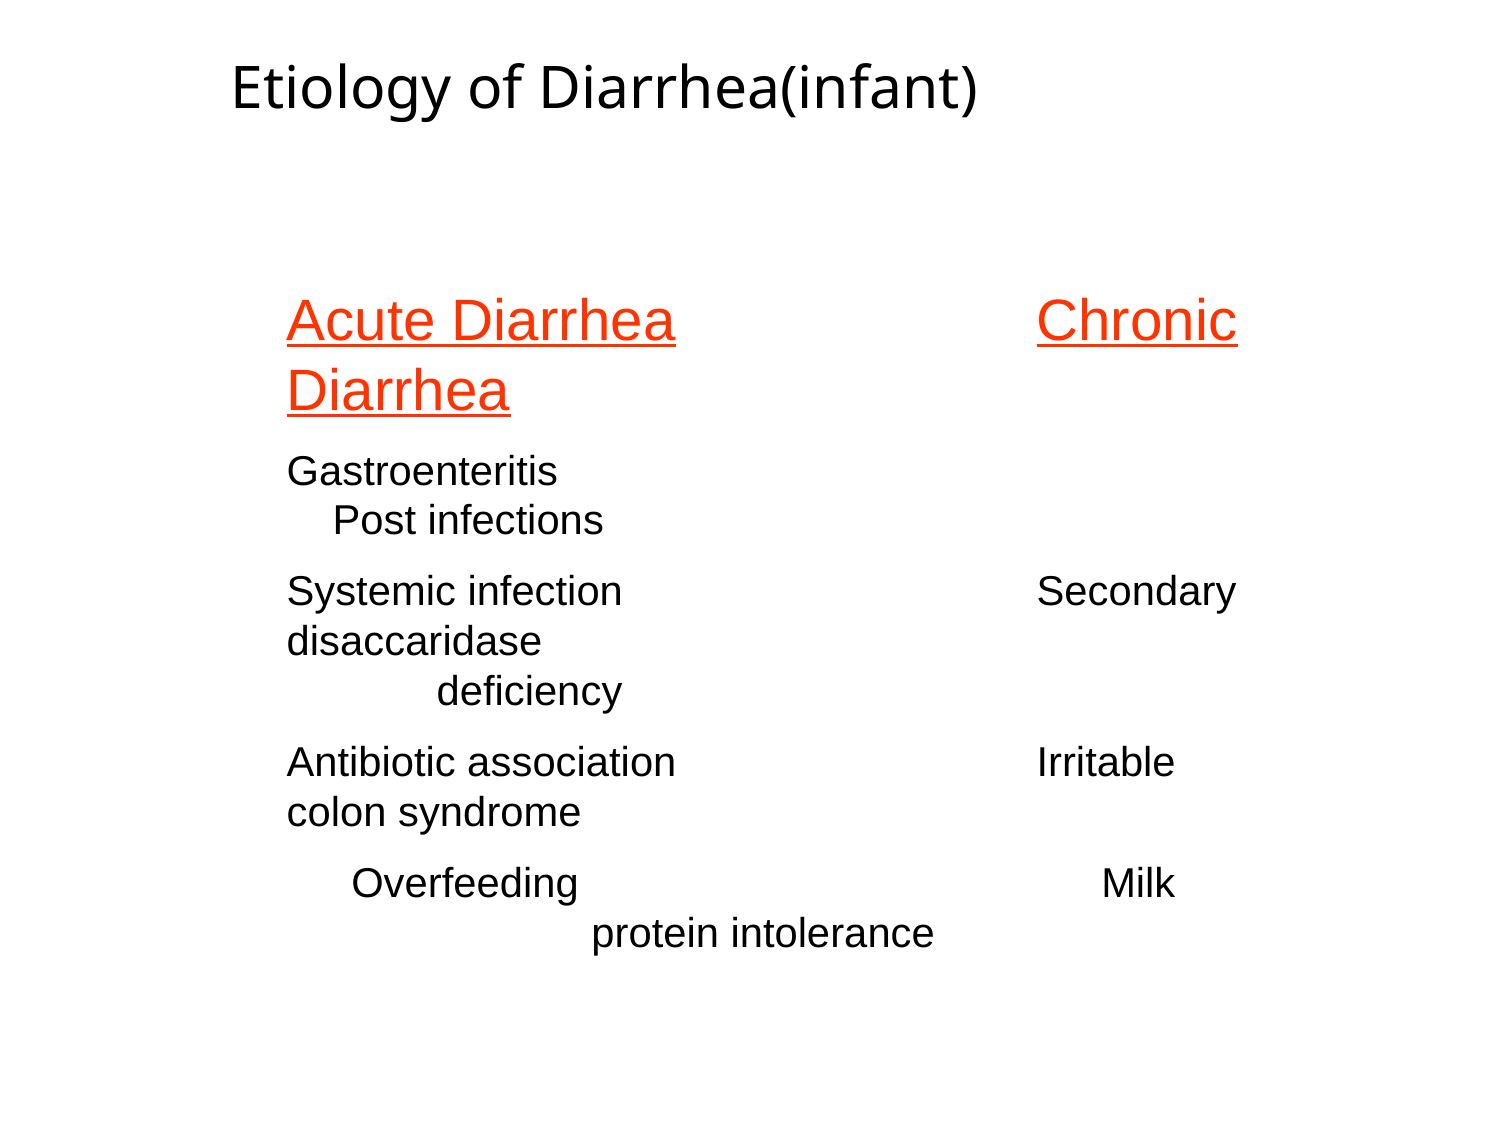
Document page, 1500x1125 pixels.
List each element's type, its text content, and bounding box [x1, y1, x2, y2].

text_box Acute Diarrhea Chronic Diarrhea Gastroenteritis Post infections Systemic infection Secondary disaccaridase deficiency Antibiotic association Irritable colon syndrome Overfeeding Milk protein intolerance [271, 275, 1255, 964]
title Etiology of Diarrhea(infant) [215, 50, 1275, 200]
